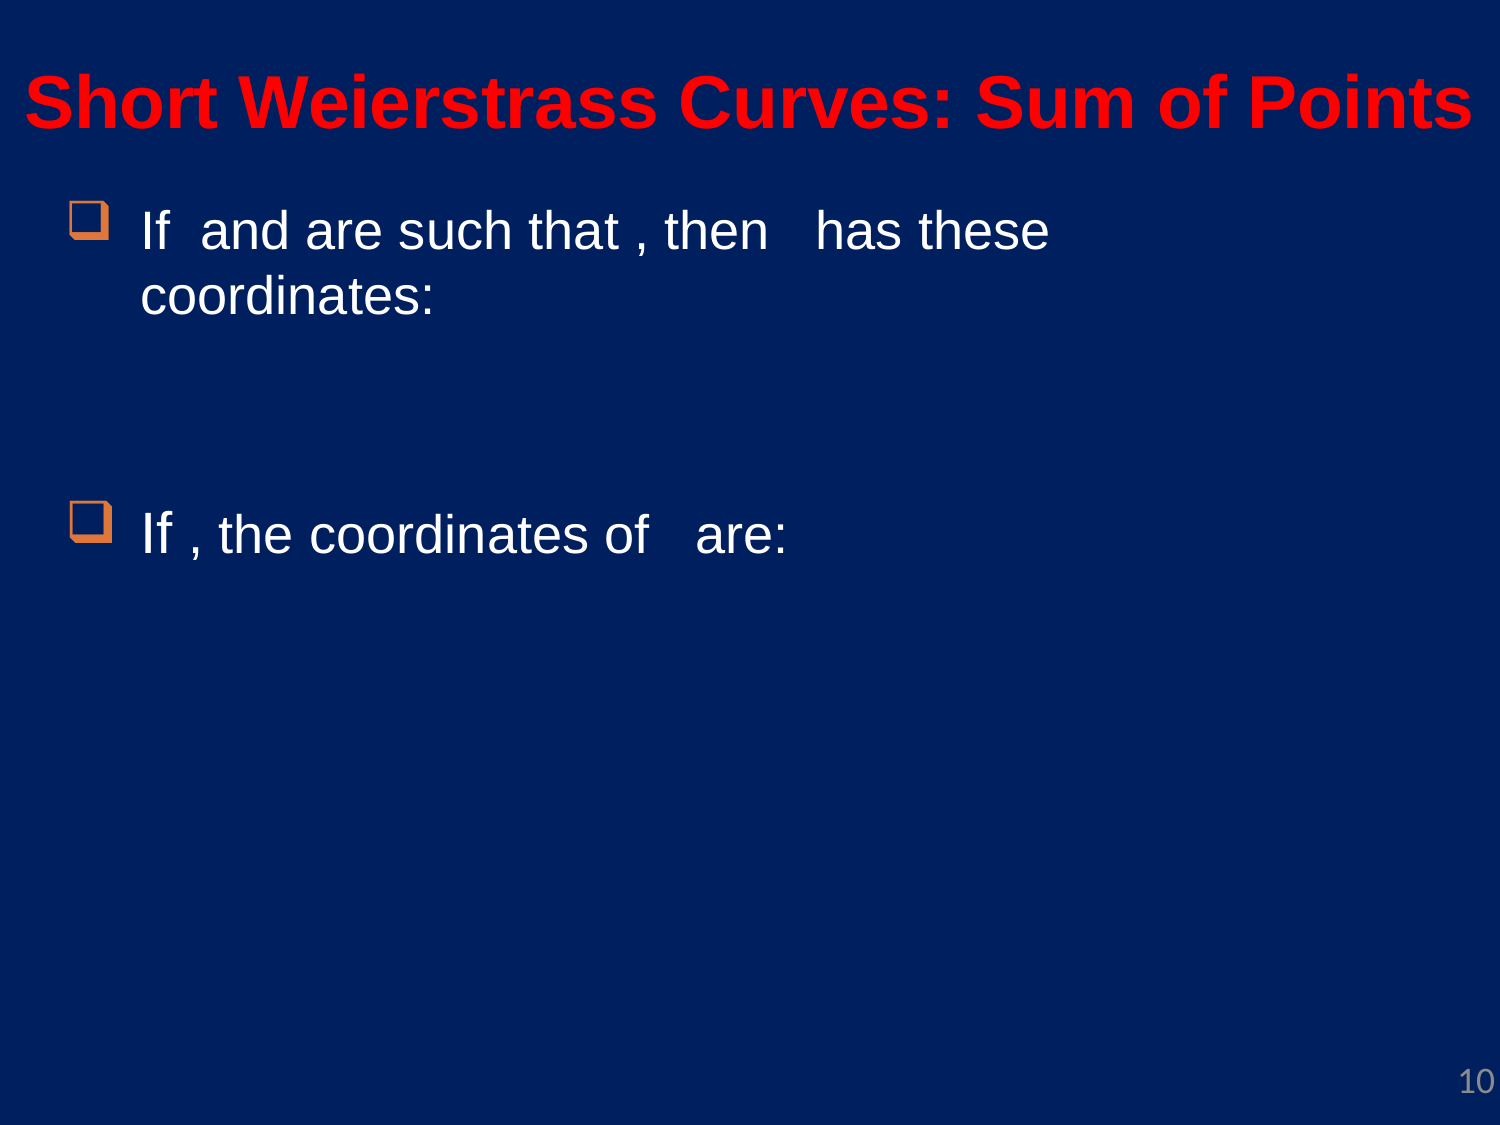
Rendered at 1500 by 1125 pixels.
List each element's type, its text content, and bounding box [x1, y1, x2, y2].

text_box 10 [1432, 1056, 1495, 1102]
title Short Weierstrass Curves: Sum of Points [0, 53, 1500, 145]
